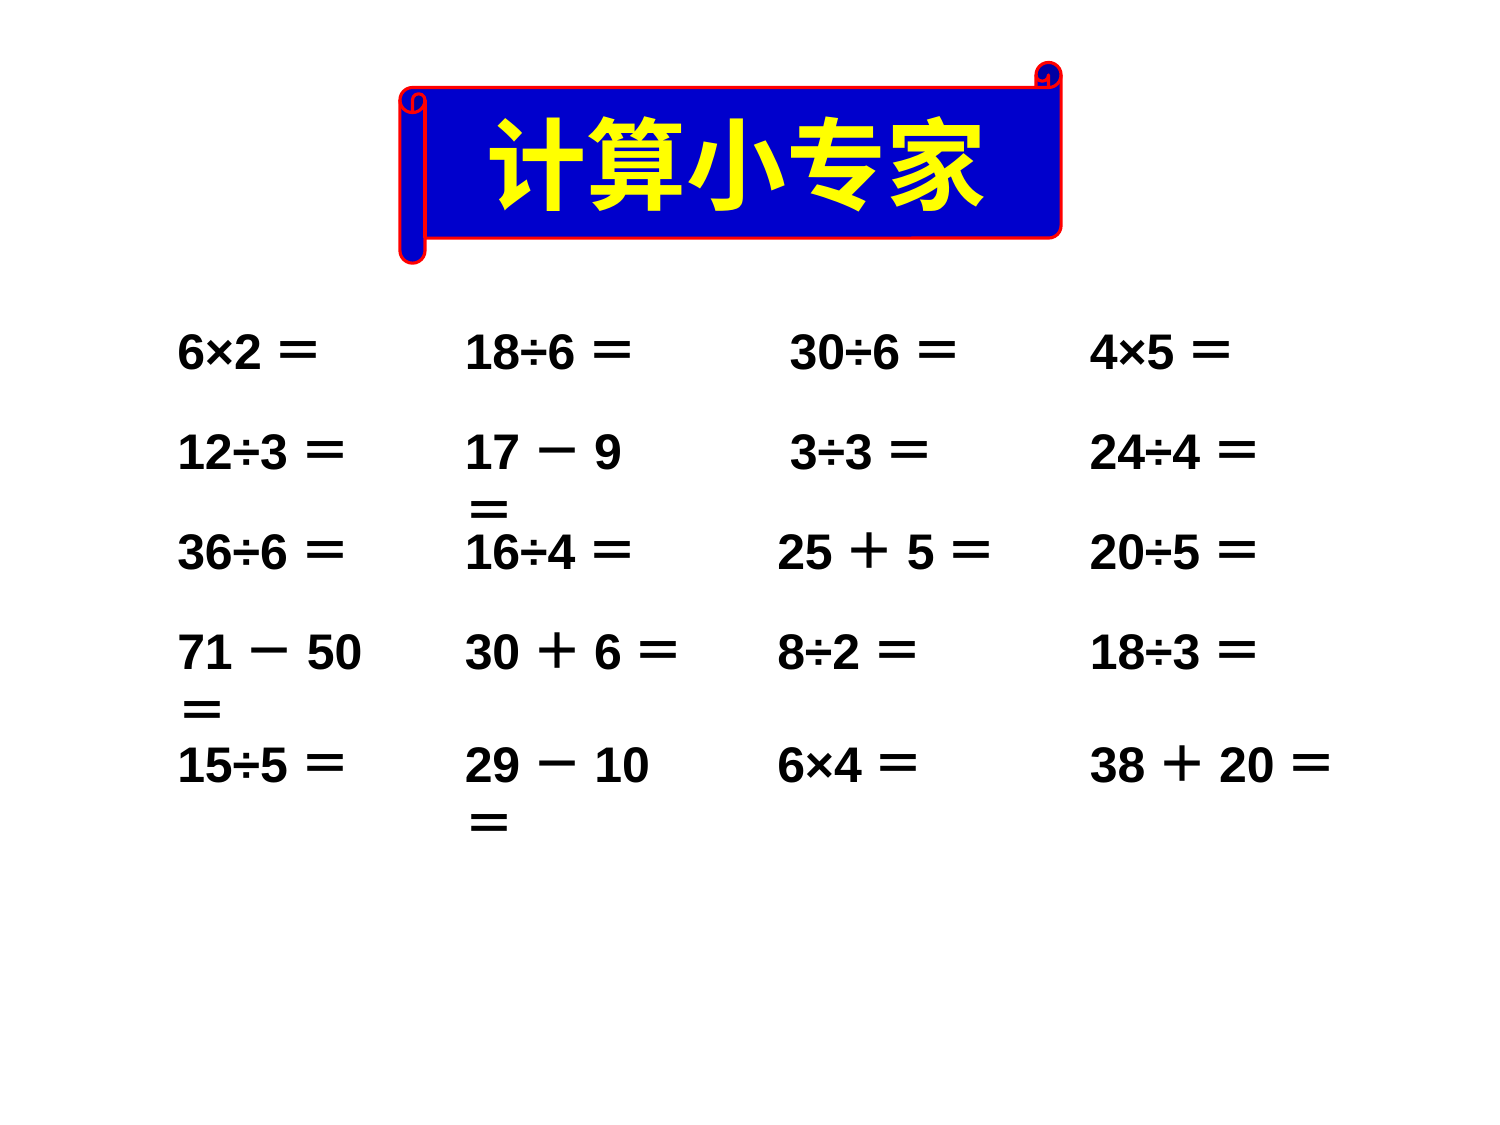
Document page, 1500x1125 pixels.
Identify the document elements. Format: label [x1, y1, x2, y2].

text_box [162, 62, 1413, 800]
